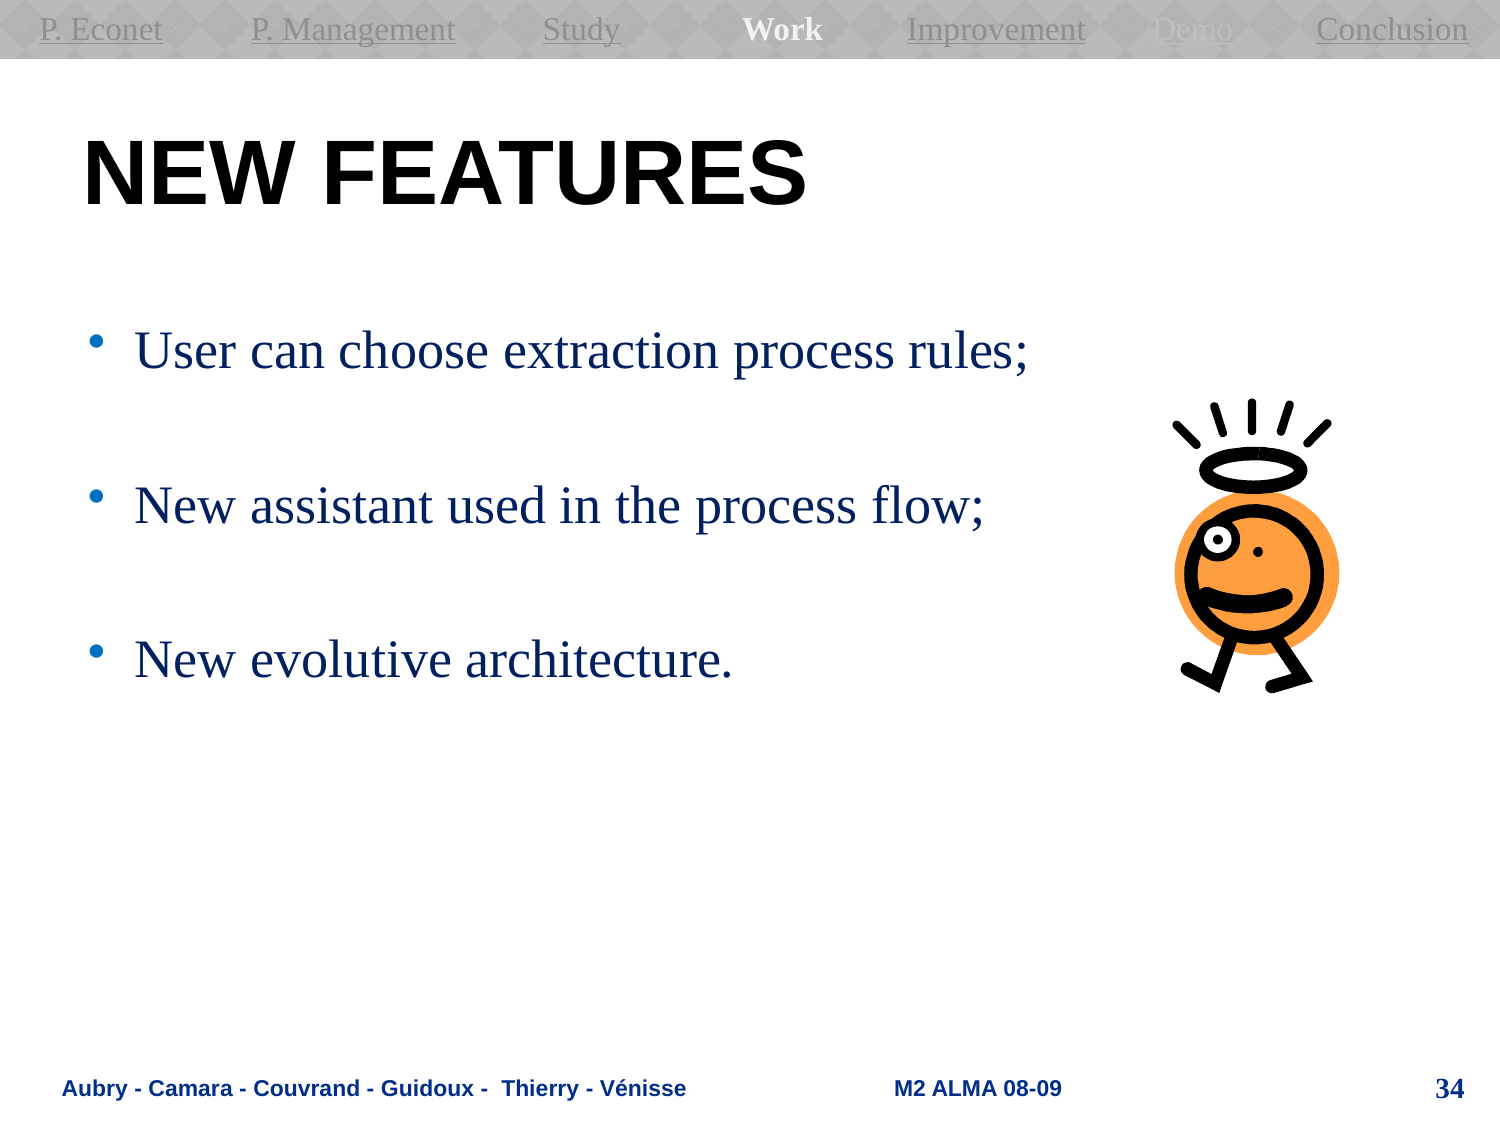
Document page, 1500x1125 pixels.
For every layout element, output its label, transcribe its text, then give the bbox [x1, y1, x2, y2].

slide_number 34 [1368, 1066, 1465, 1104]
picture [1171, 397, 1340, 695]
footer Aubry - Camara - Couvrand - Guidoux - Thierry - Vénisse M2 ALMA 08-09 [46, 1066, 1231, 1102]
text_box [22, 0, 1486, 56]
list User can choose extraction process rules; New assistant used in the process flow; New evolutive architecture. [75, 306, 1442, 1043]
title new features [75, 105, 1263, 223]
